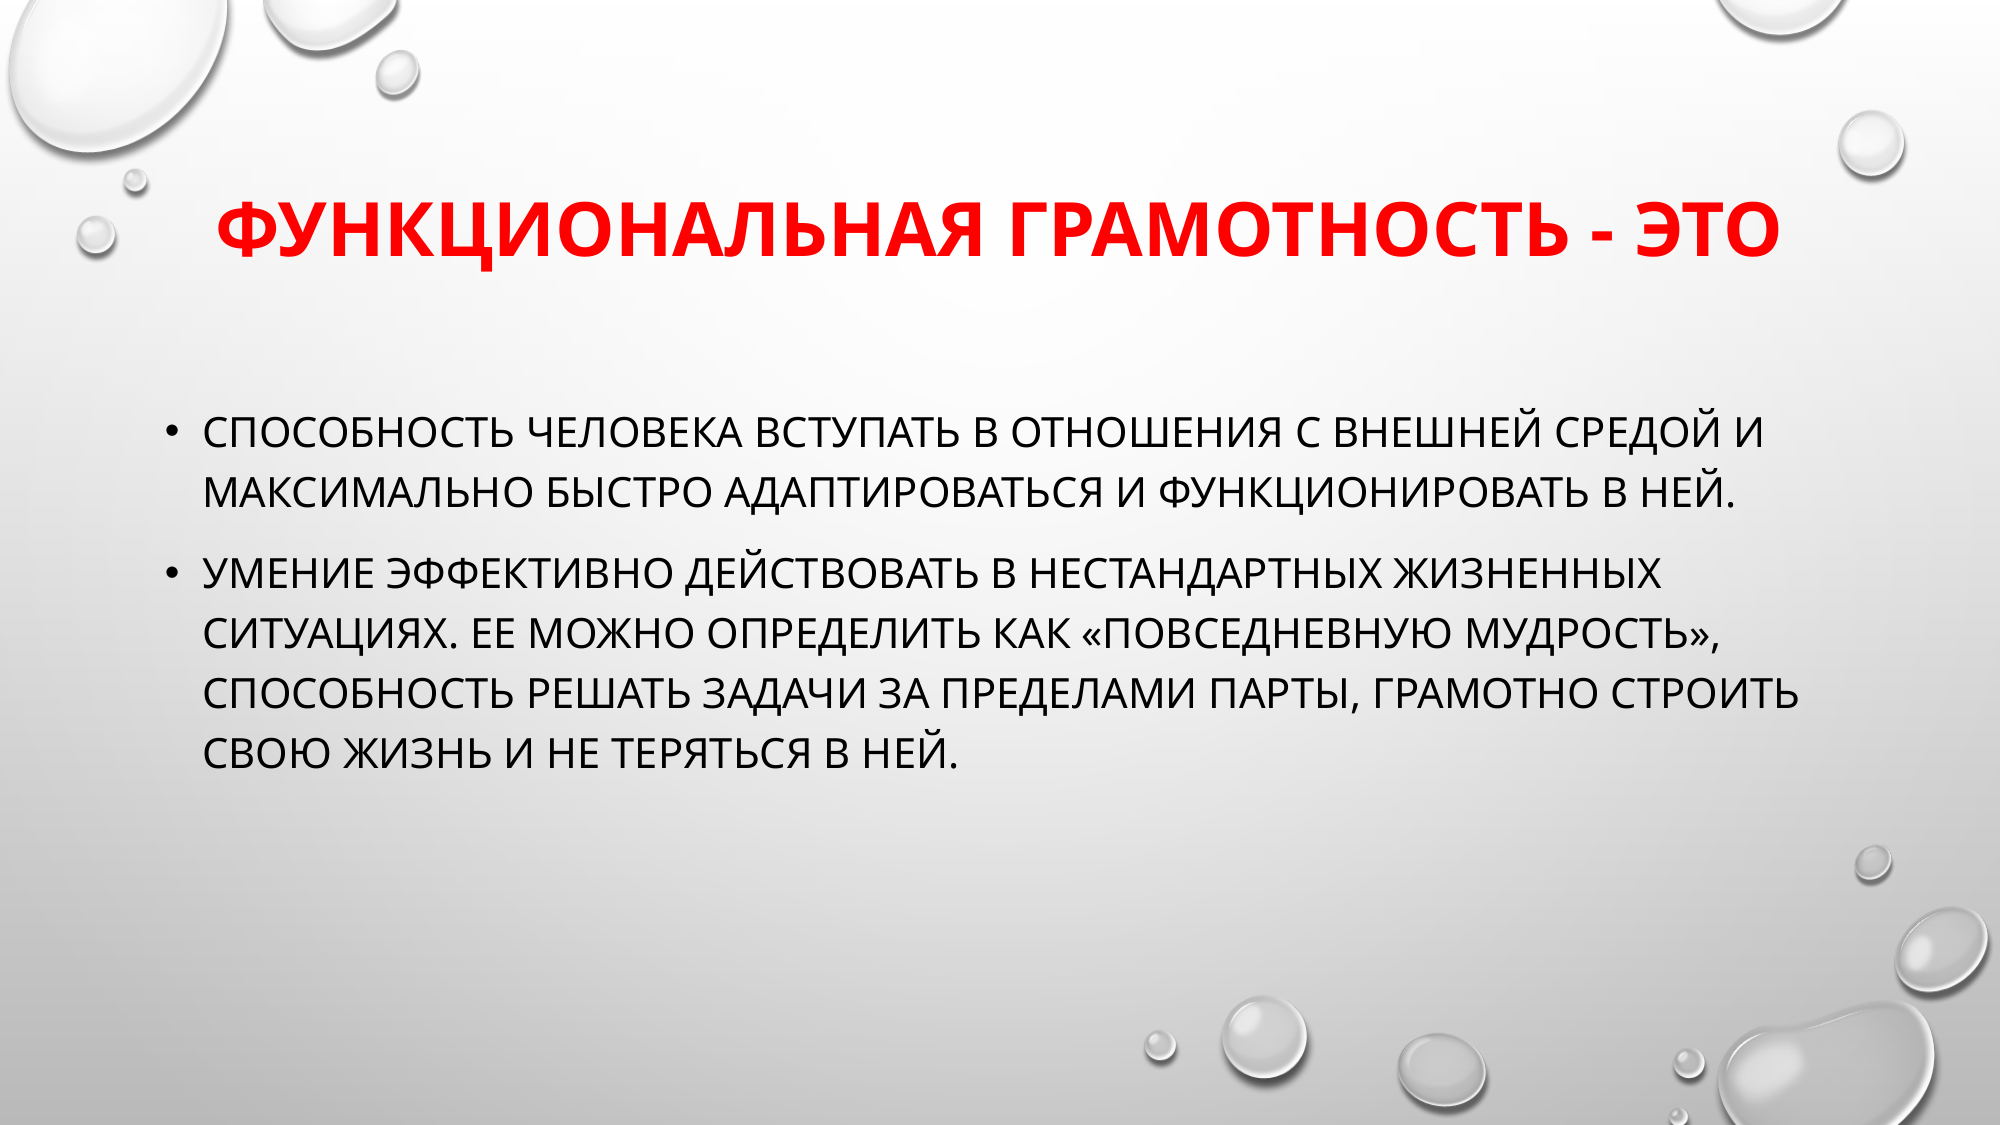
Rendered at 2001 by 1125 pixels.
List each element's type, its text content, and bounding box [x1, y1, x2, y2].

picture [0, 0, 2000, 1125]
title Функциональная грамотность - это [149, 101, 1851, 364]
list Способность человека вступать в отношения с внешней средой и максимально быстро адаптироваться и функционировать в ней. Умение эффективно действовать в нестандартных жизненных ситуациях. Ее можно определить как «повседневную мудрость», способность решать задачи за пределами парты, грамотно строить свою жизнь и не теряться в ней. [149, 388, 1850, 950]
